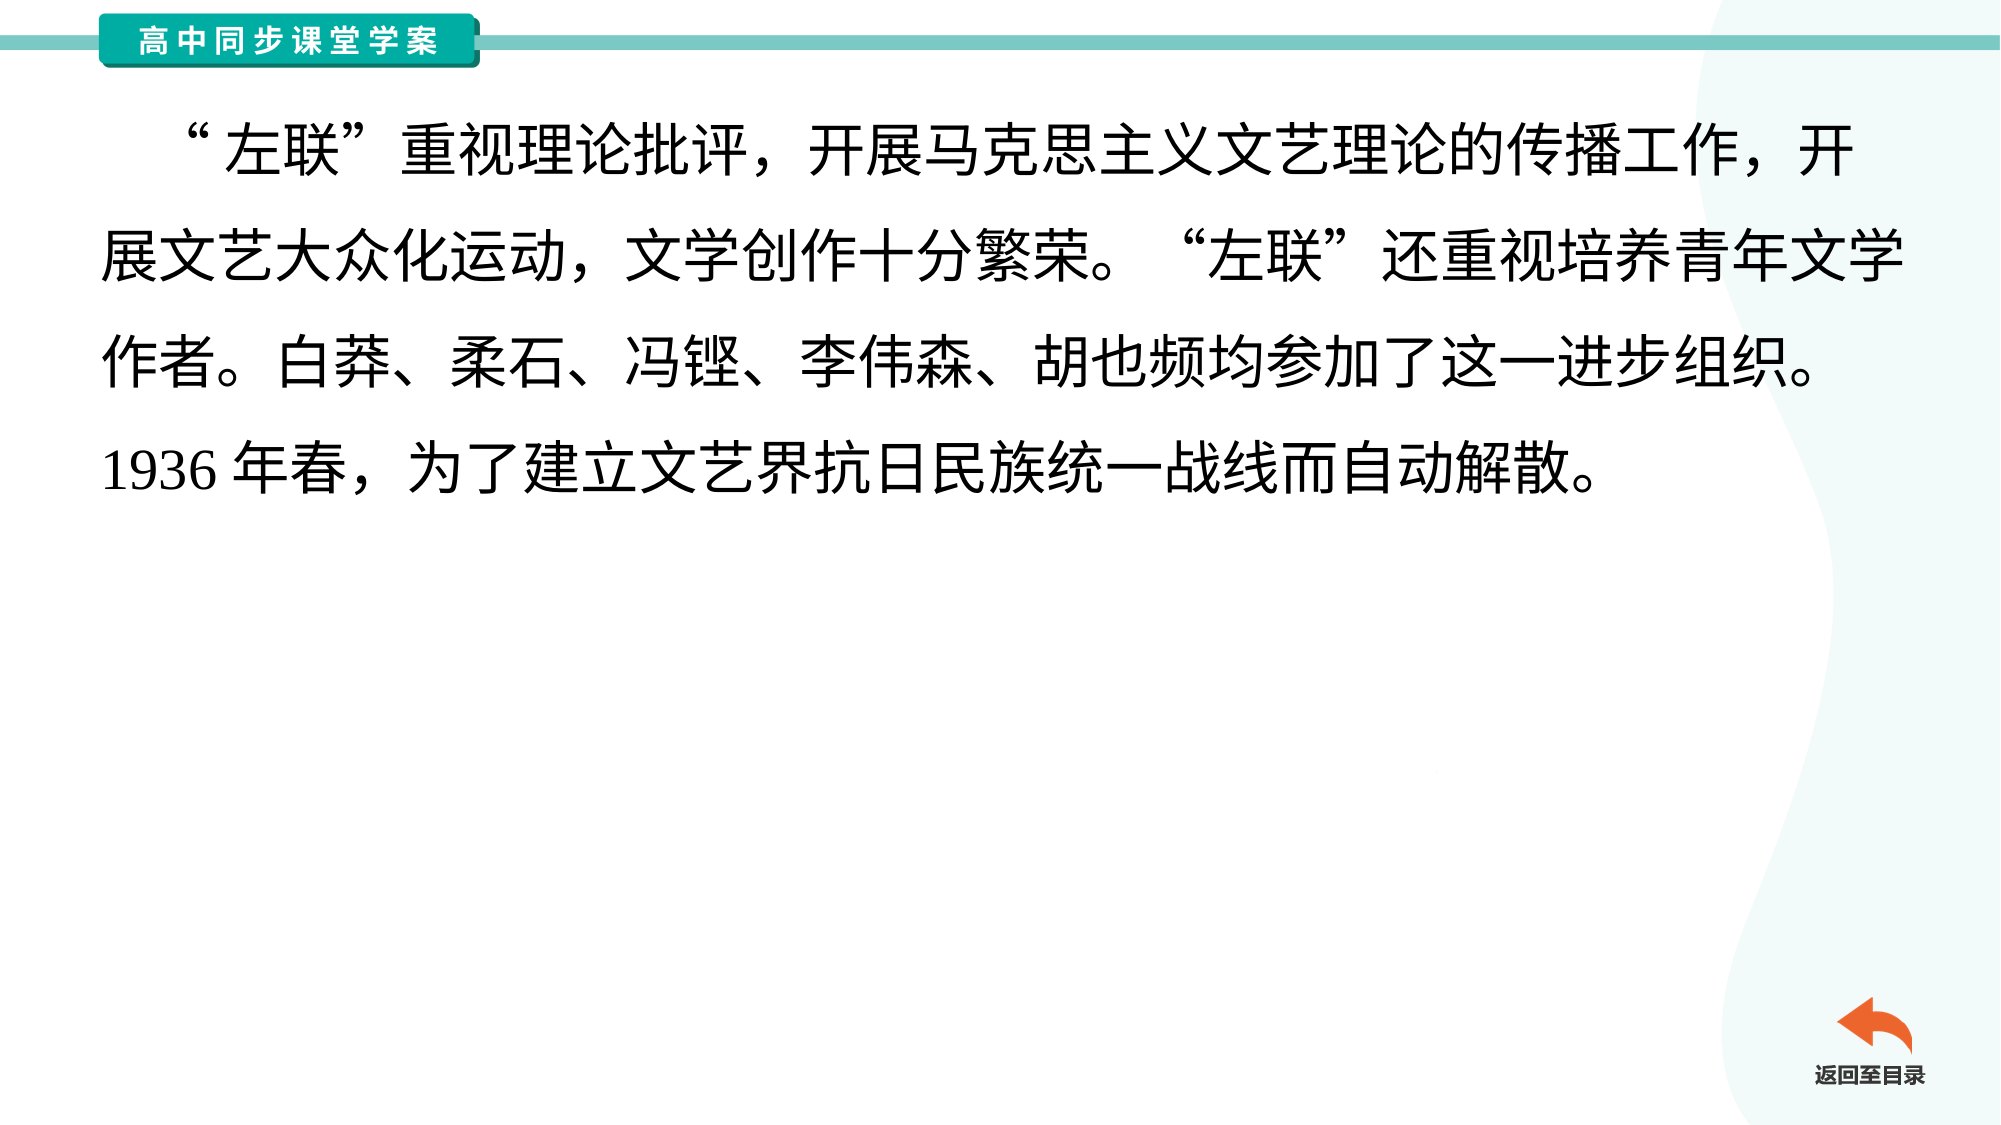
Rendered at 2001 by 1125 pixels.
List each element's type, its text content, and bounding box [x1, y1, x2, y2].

text_box “左联”重视理论批评，开展马克思主义文艺理论的传播工作，开 展文艺大众化运动，文学创作十分繁荣。“左联”还重视培养青年文学 作者。白莽、柔石、冯铿、李伟森、胡也频均参加了这一进步组织。 1936年春，为了建立文艺界抗日民族统一战线而自动解散。 [100, 76, 1899, 502]
picture [0, 0, 2000, 1125]
